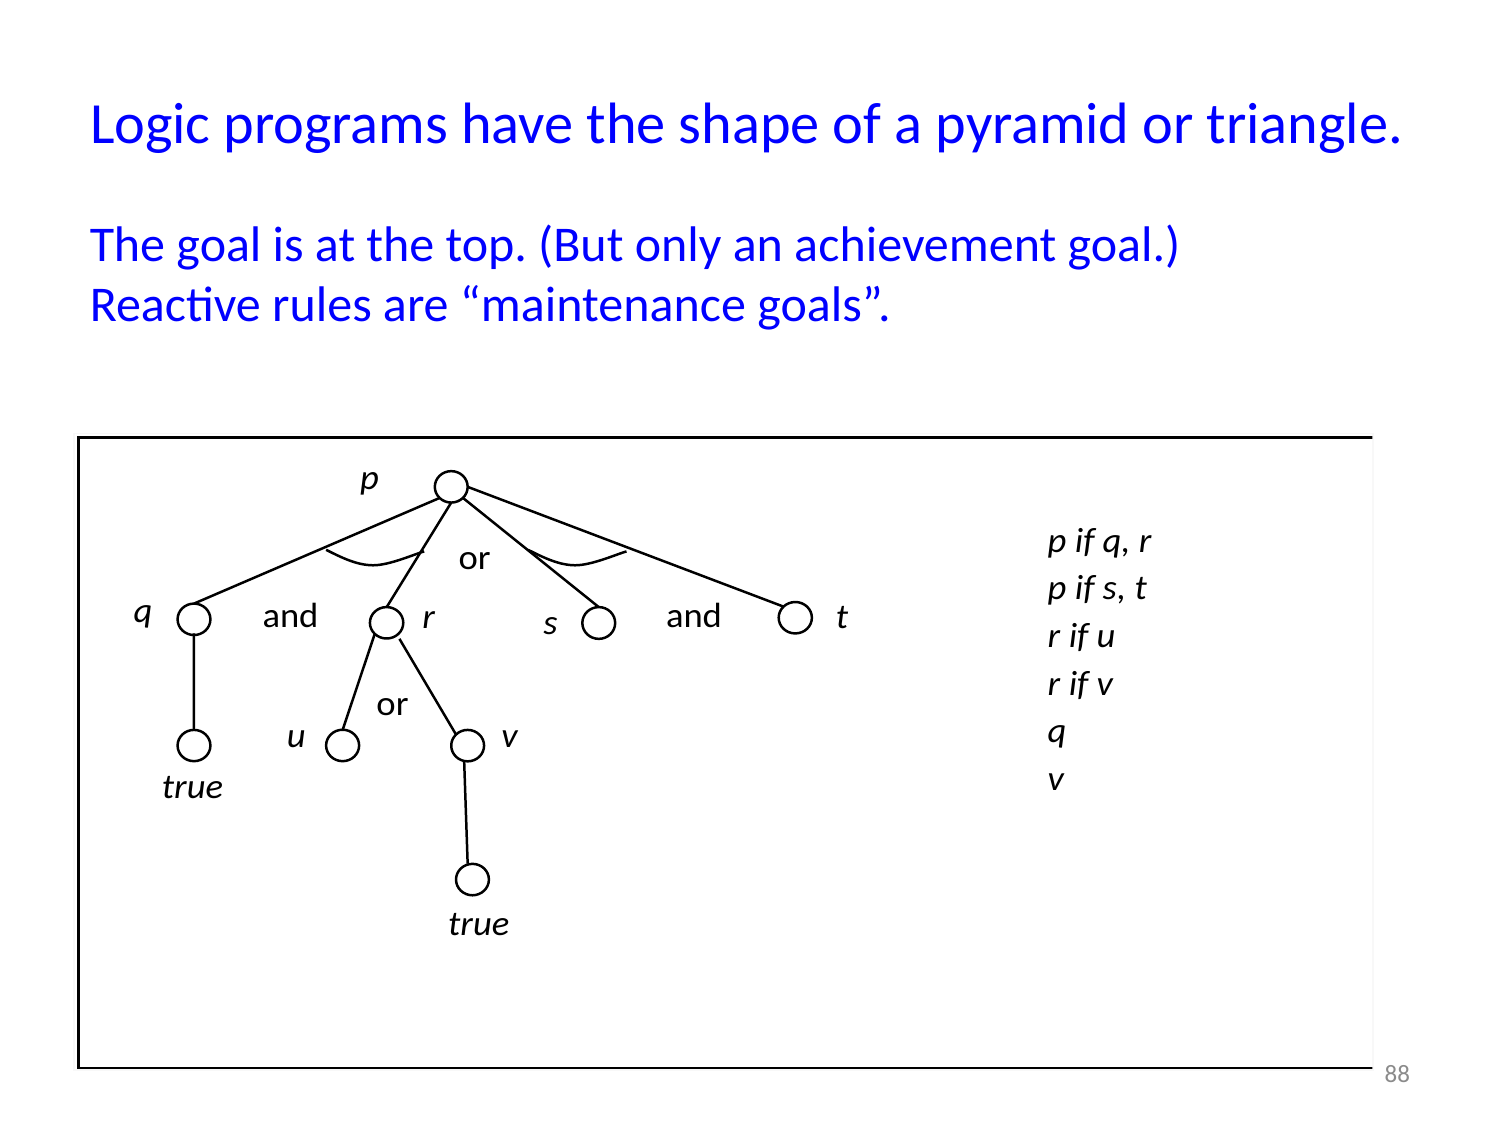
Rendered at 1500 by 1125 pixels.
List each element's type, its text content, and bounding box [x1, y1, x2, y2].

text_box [74, 434, 1373, 1070]
text_box The goal is at the top. (But only an achievement goal.) Reactive rules are “maintenance goals”. [75, 204, 1317, 339]
title Logic programs have the shape of a pyramid or triangle. [75, 45, 1425, 197]
slide_number 88 [1074, 1042, 1425, 1103]
